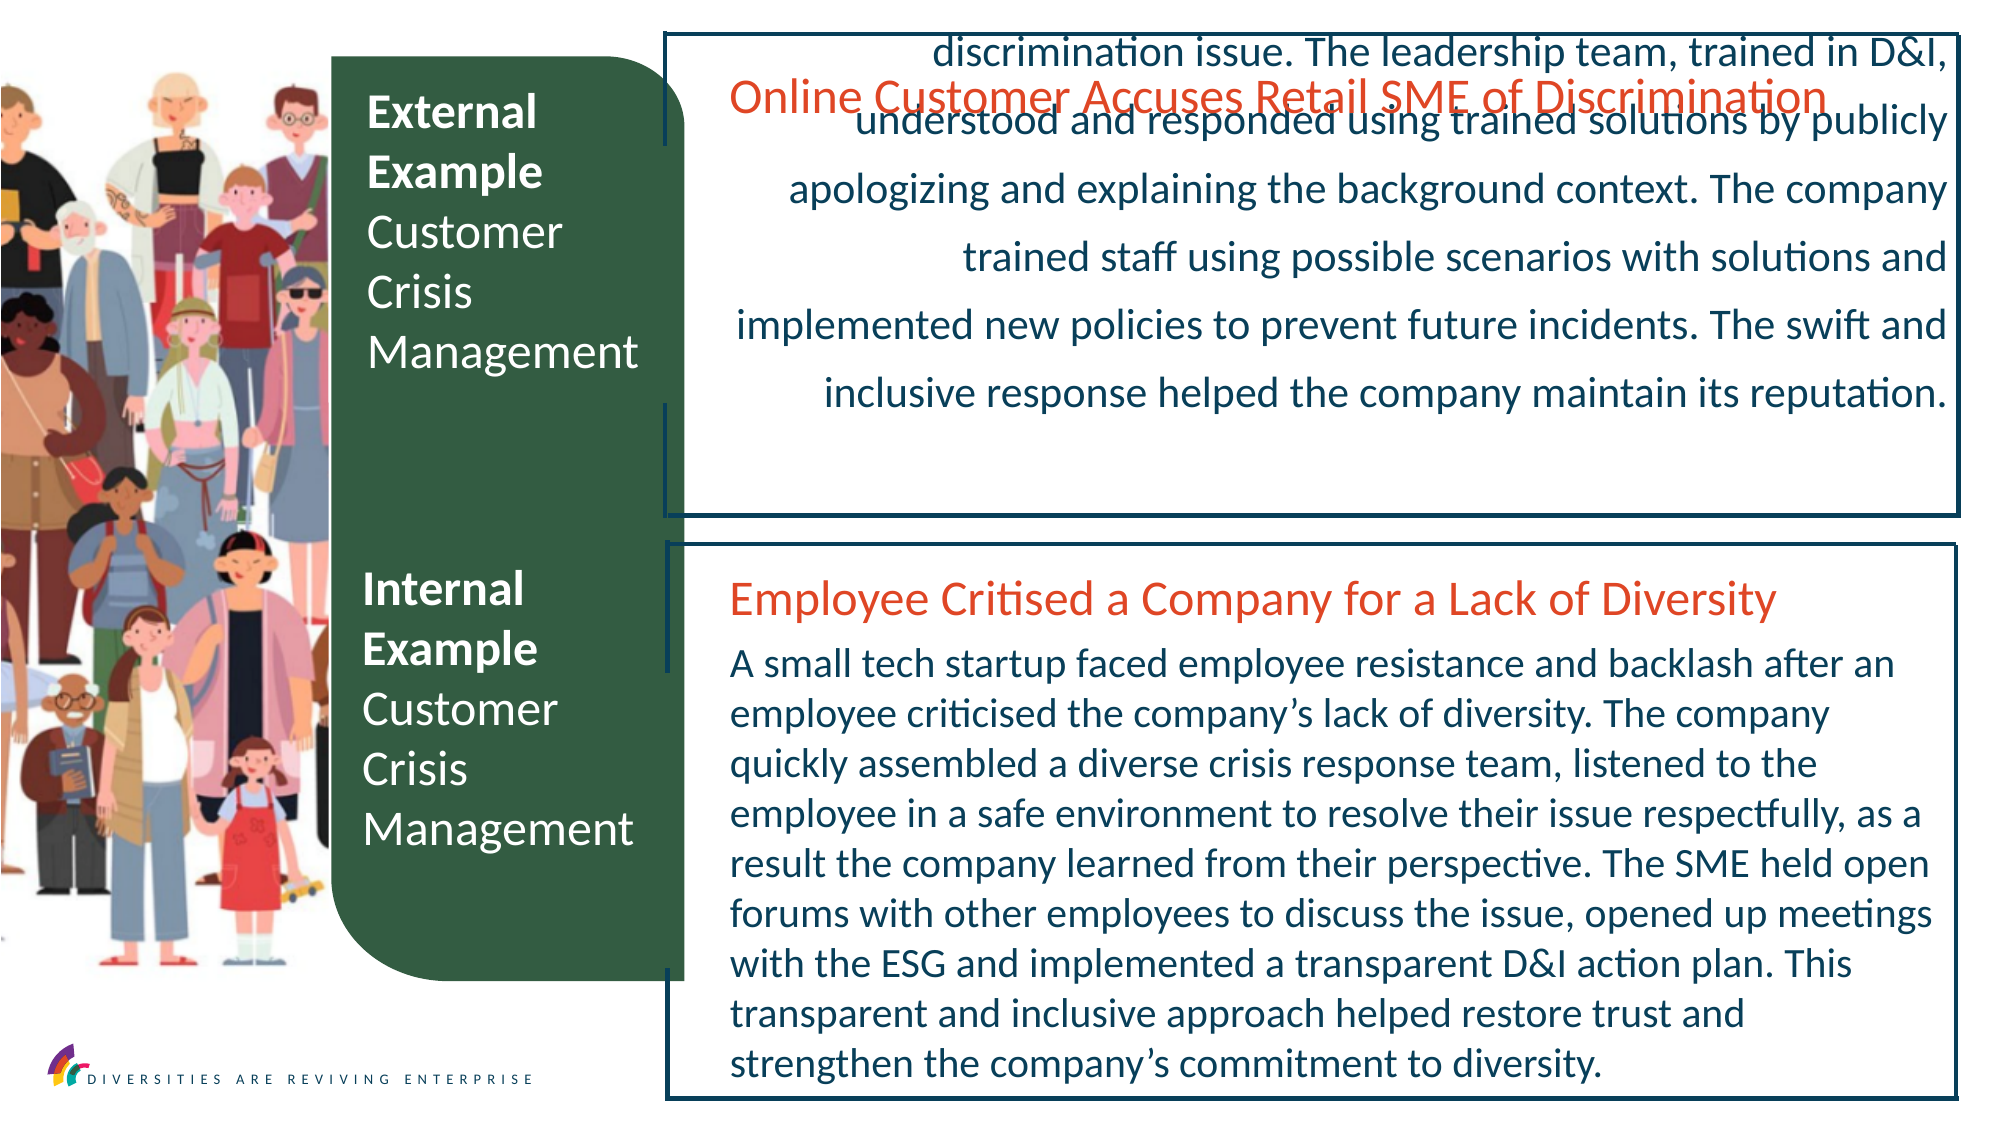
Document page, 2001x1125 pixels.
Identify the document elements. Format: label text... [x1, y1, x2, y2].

text_box Employee Critised a Company for a Lack of Diversity [714, 516, 1899, 674]
list A small tech startup faced employee resistance and backlash after an employee criticised the company’s lack of diversity. The company quickly assembled a diverse crisis response team, listened to the employee in a safe environment to resolve their issue respectfully, as a result the company learned from their perspective. The SME held open forums with other employees to discuss the issue, opened up meetings with the ESG and implemented a transparent D&I action plan. This transparent and inclusive approach helped restore trust and strengthen the company’s commitment to diversity. [715, 628, 1949, 793]
list External Example Customer Crisis Management [352, 150, 692, 308]
picture [1, 30, 329, 1003]
text_box Internal Example Customer Crisis Management [347, 627, 687, 784]
text_box Online Customer Accuses Retail SME of Discrimination [714, 15, 1899, 173]
list An SME in the retail sector encountered an online customer discrimination issue. The leadership team, trained in D&I, understood and responded using trained solutions by publicly apologizing and explaining the background context. The company trained staff using possible scenarios with solutions and implemented new policies to prevent future incidents. The swift and inclusive response helped the company maintain its reputation. [705, 140, 1963, 305]
